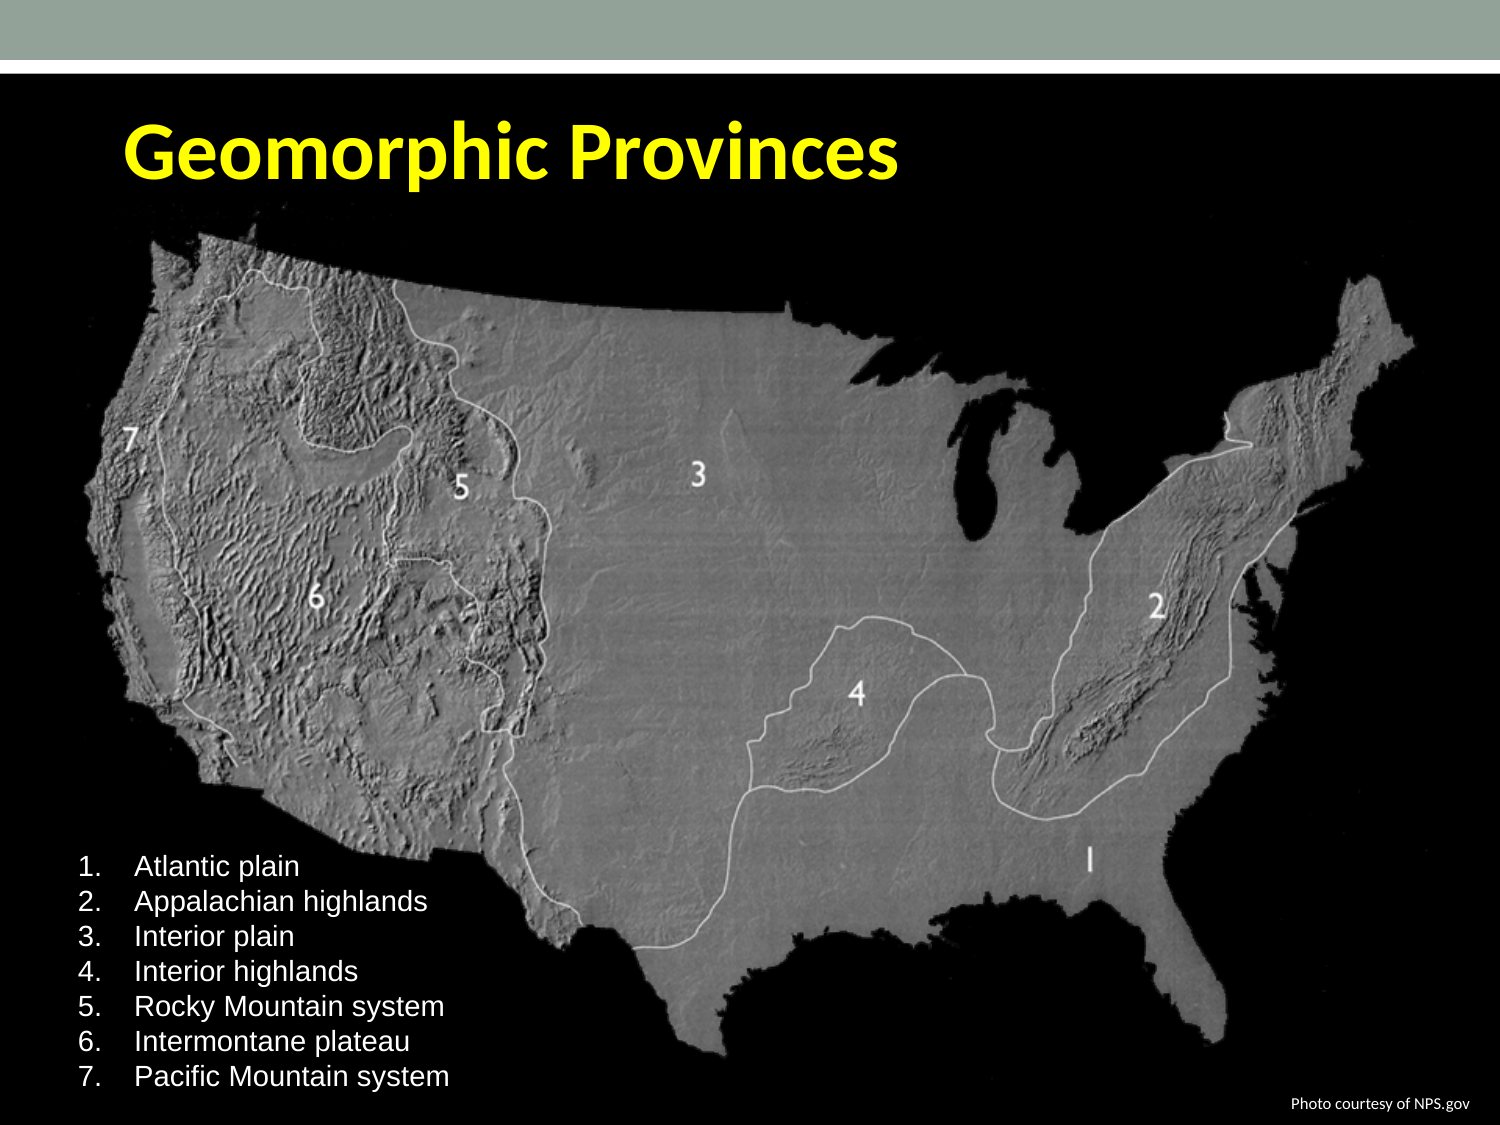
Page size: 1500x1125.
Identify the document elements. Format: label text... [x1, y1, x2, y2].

picture [49, 74, 1451, 1125]
text_box Photo courtesy of NPS.gov [1458, 1085, 1485, 1120]
